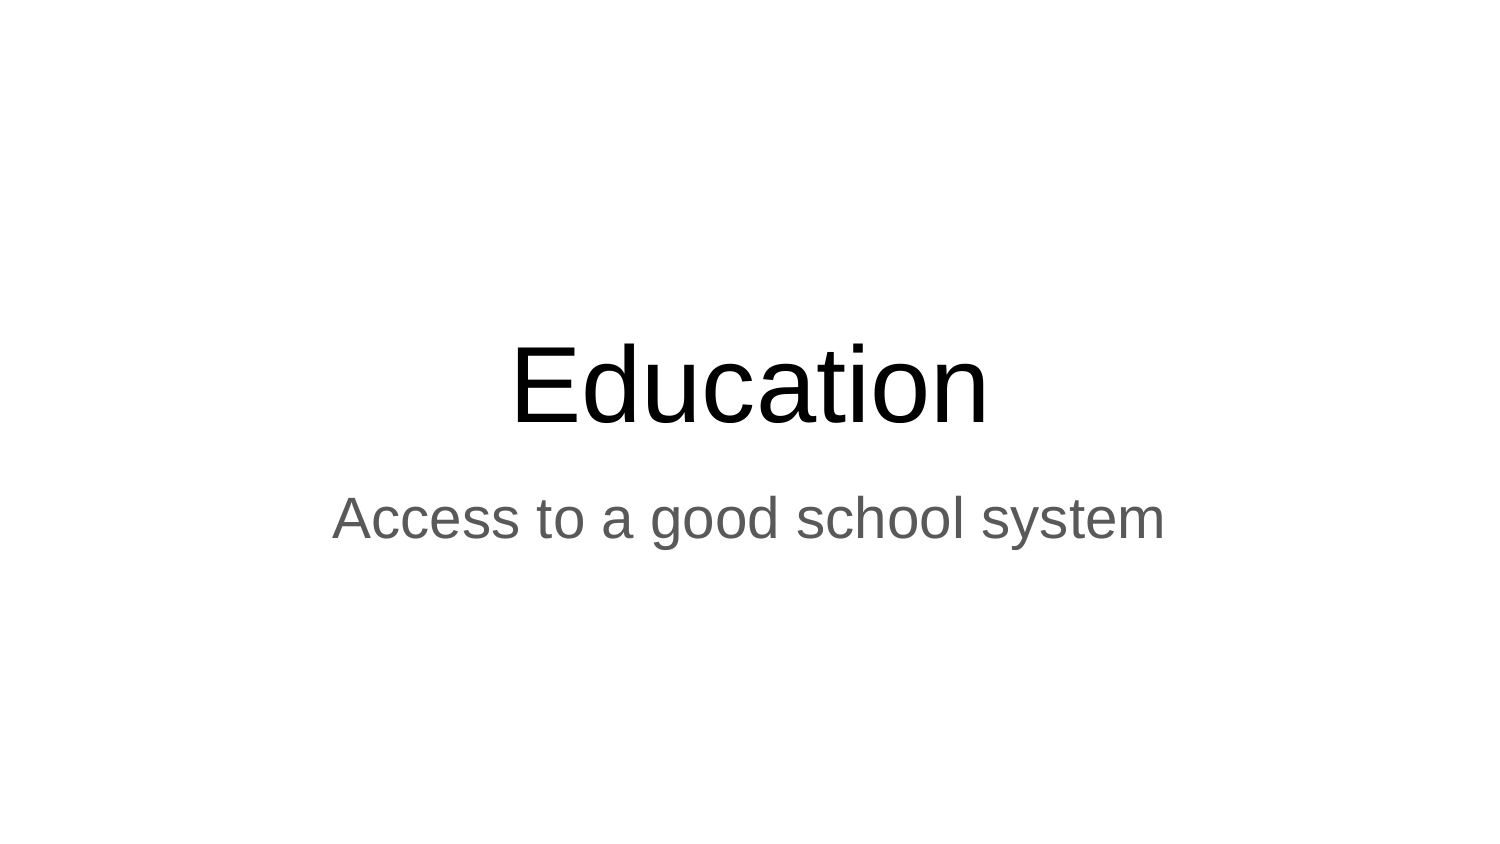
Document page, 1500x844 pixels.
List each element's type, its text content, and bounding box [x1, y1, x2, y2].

subtitle Access to a good school system [51, 464, 1449, 595]
title Education [51, 122, 1449, 459]
